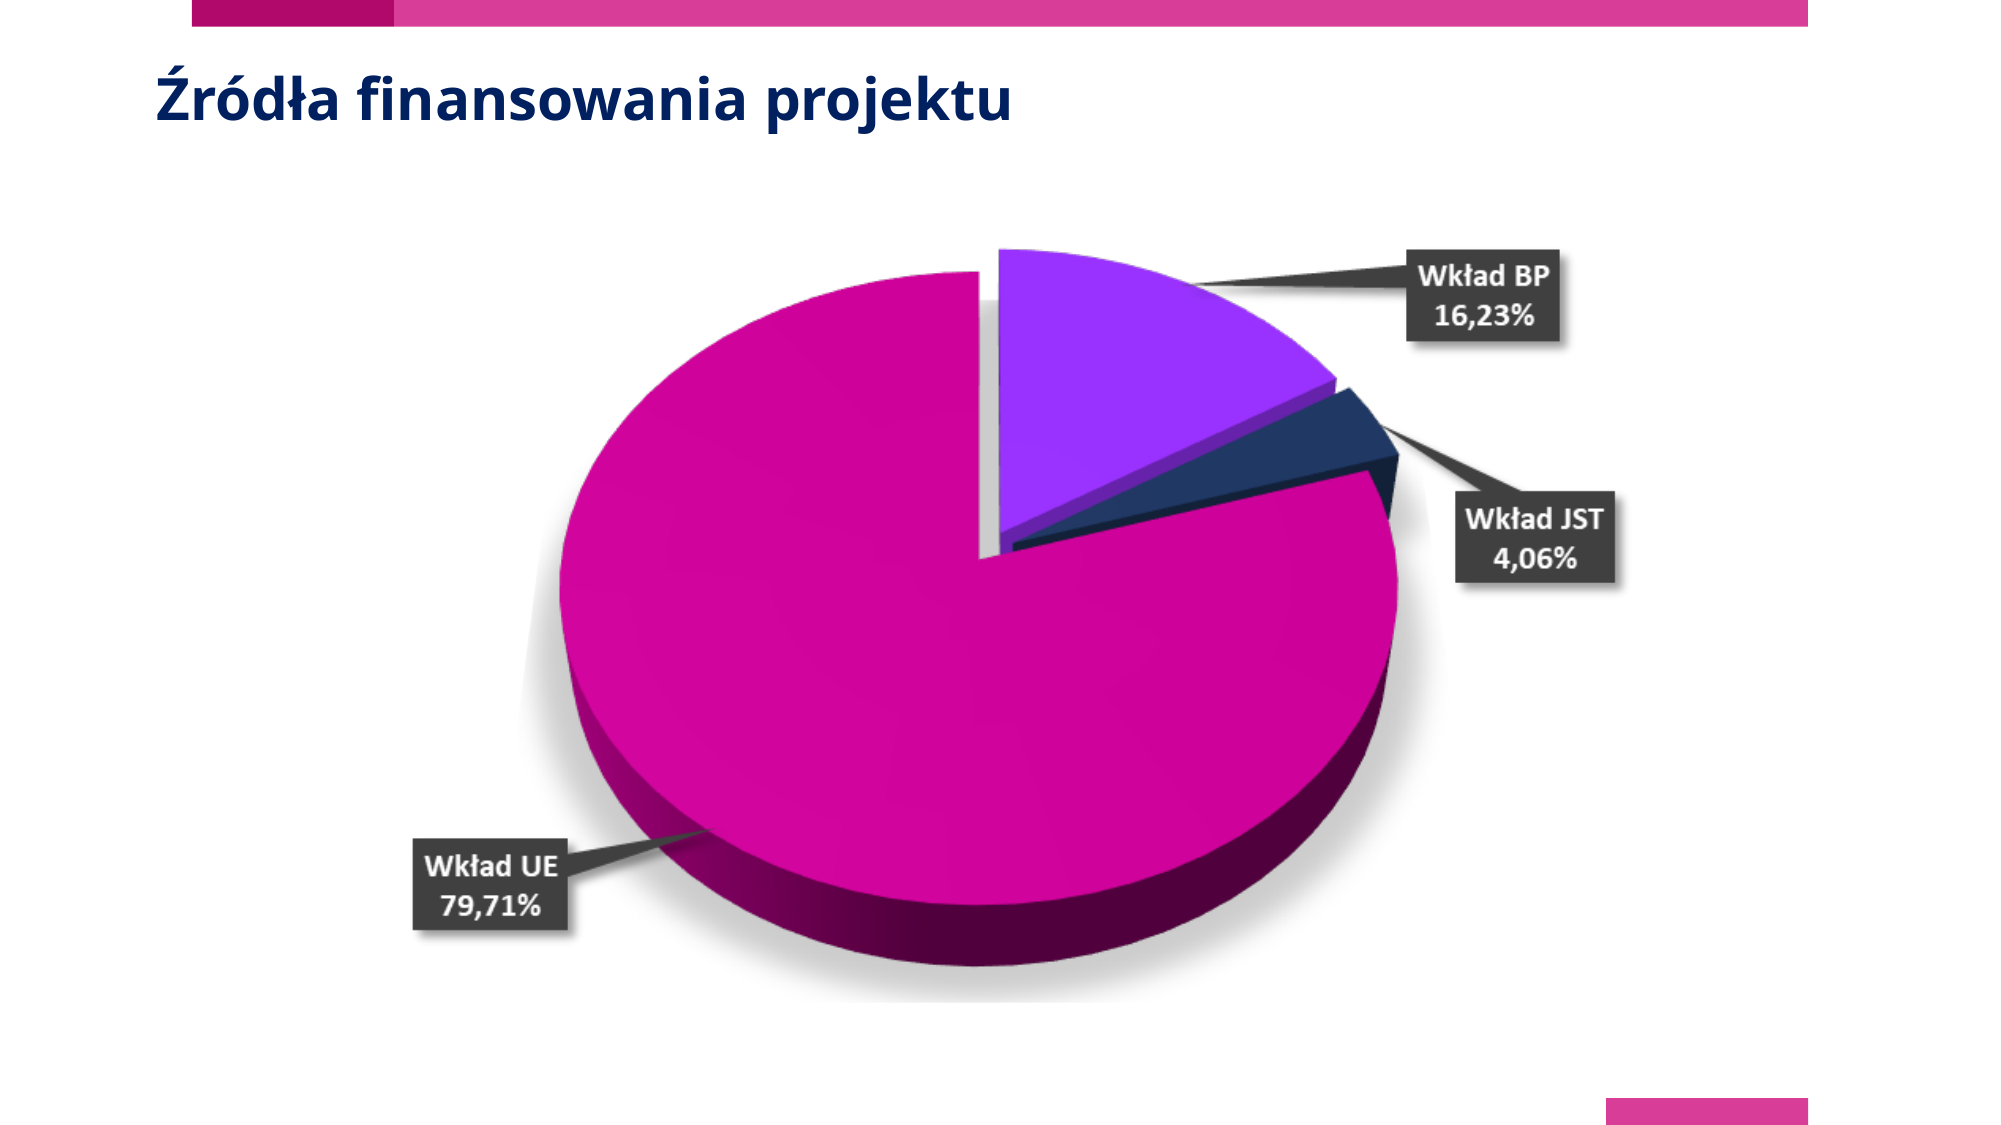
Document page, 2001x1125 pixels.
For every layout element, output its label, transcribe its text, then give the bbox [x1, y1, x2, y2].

title Źródła finansowania projektu [156, 63, 1133, 142]
picture [252, 141, 1721, 1115]
